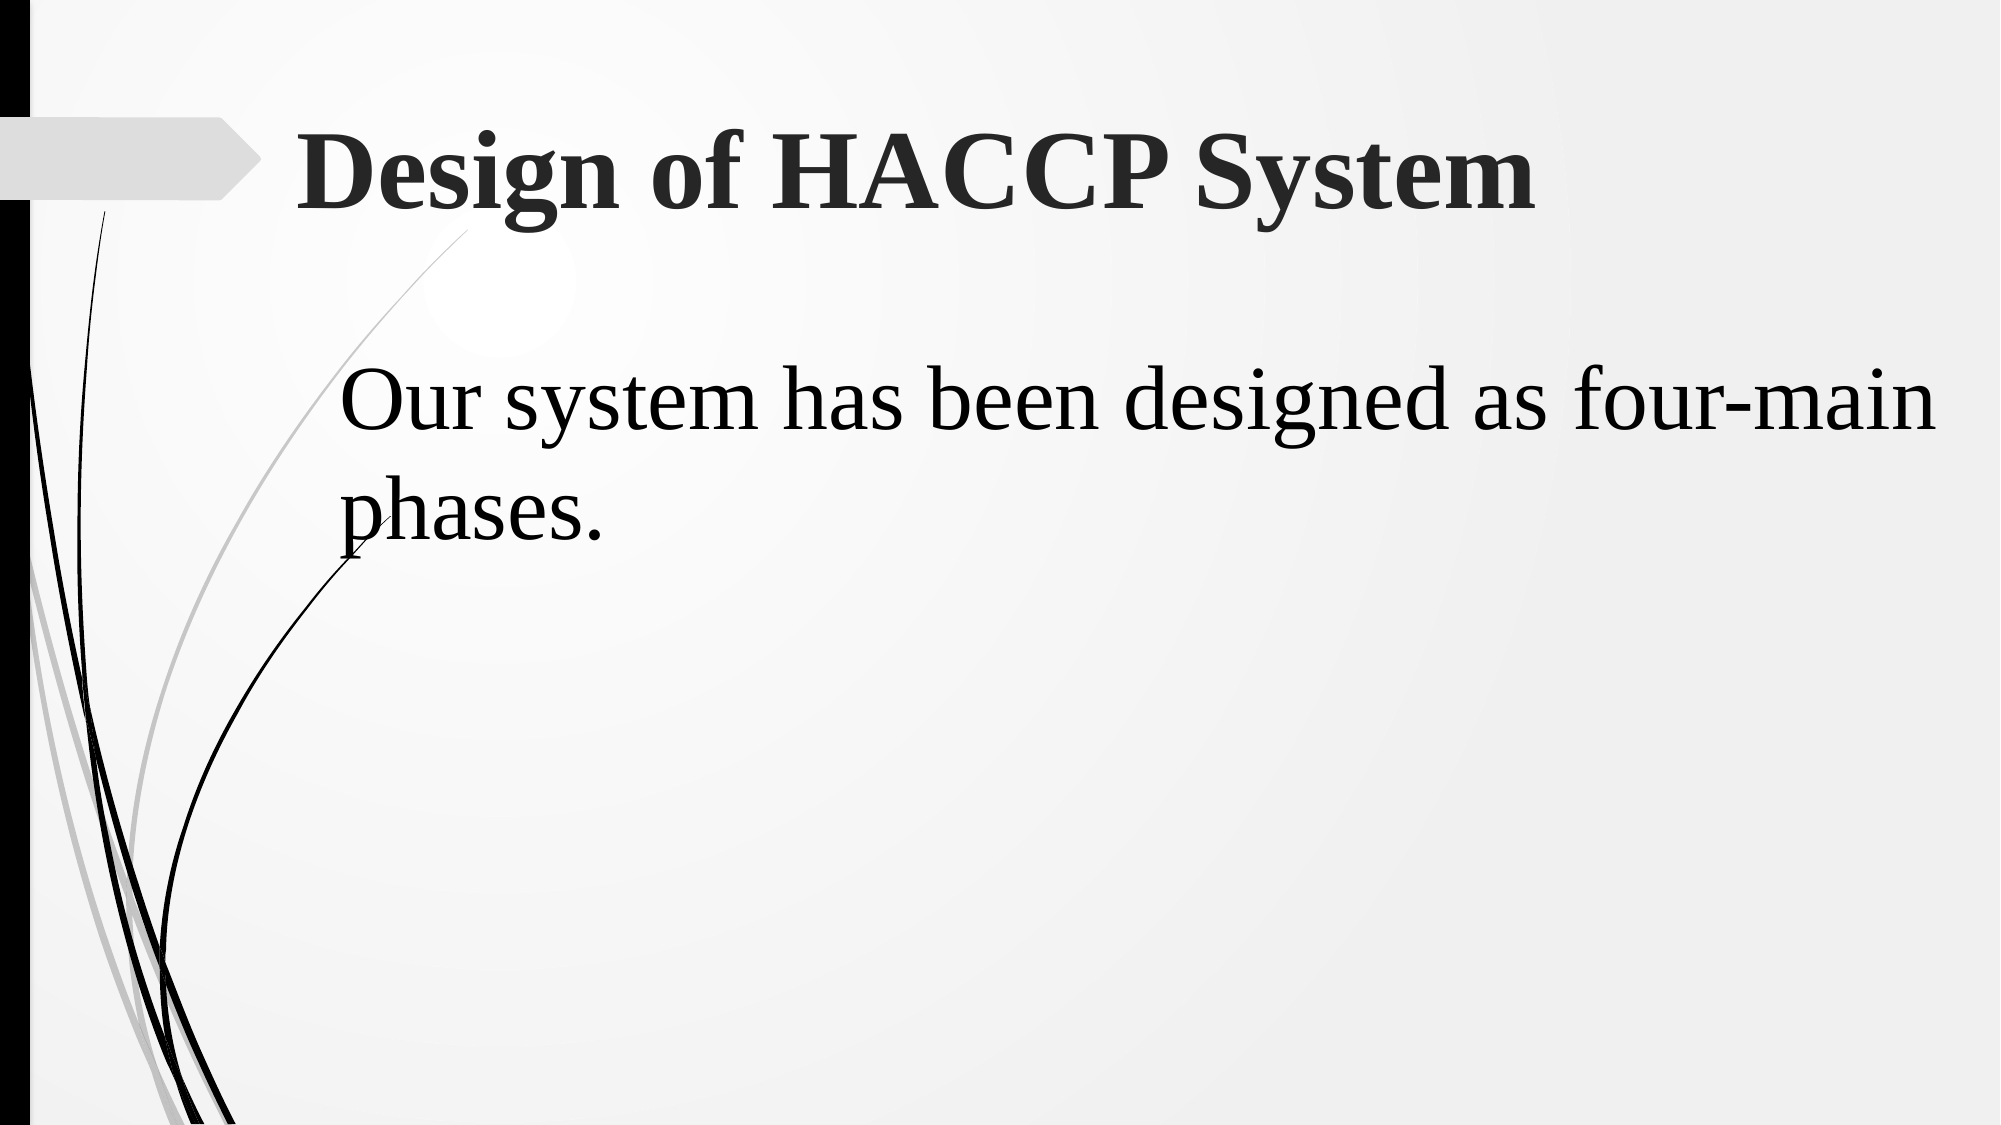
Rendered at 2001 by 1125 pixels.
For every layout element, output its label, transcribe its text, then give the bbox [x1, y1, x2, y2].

title Design of HACCP System [281, 88, 1744, 299]
list Our system has been designed as four-main phases. [324, 330, 1981, 1125]
